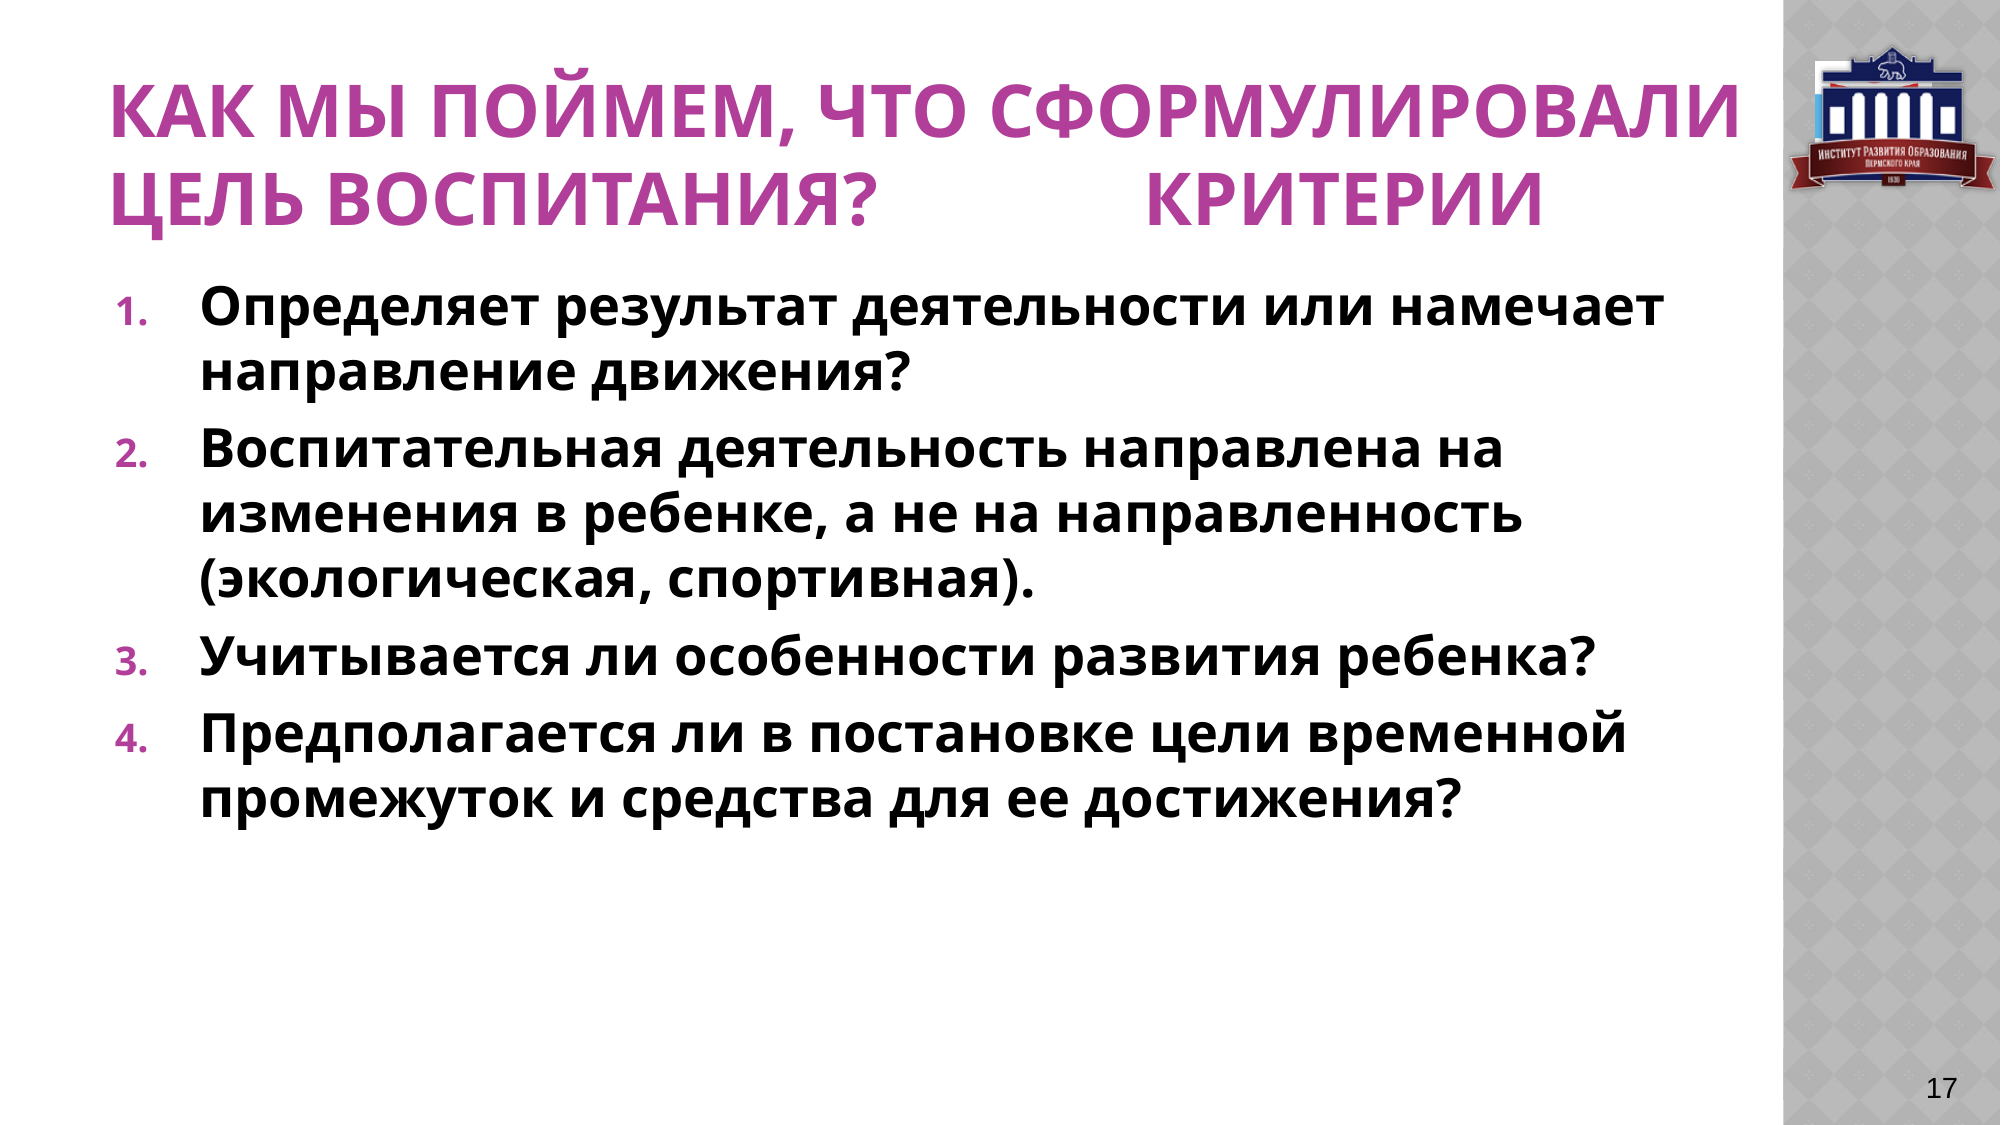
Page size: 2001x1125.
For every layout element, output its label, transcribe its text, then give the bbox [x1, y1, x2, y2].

title Как мы поймем, что сформулировали цель воспитания? Критерии [99, 52, 1755, 240]
list Определяет результат деятельности или намечает направление движения? Воспитательная деятельность направлена на изменения в ребенке, а не на направленность (экологическая, спортивная). Учитывается ли особенности развития ребенка? Предполагается ли в постановке цели временной промежуток и средства для ее достижения? [99, 264, 1684, 1059]
picture [1784, 40, 2000, 196]
